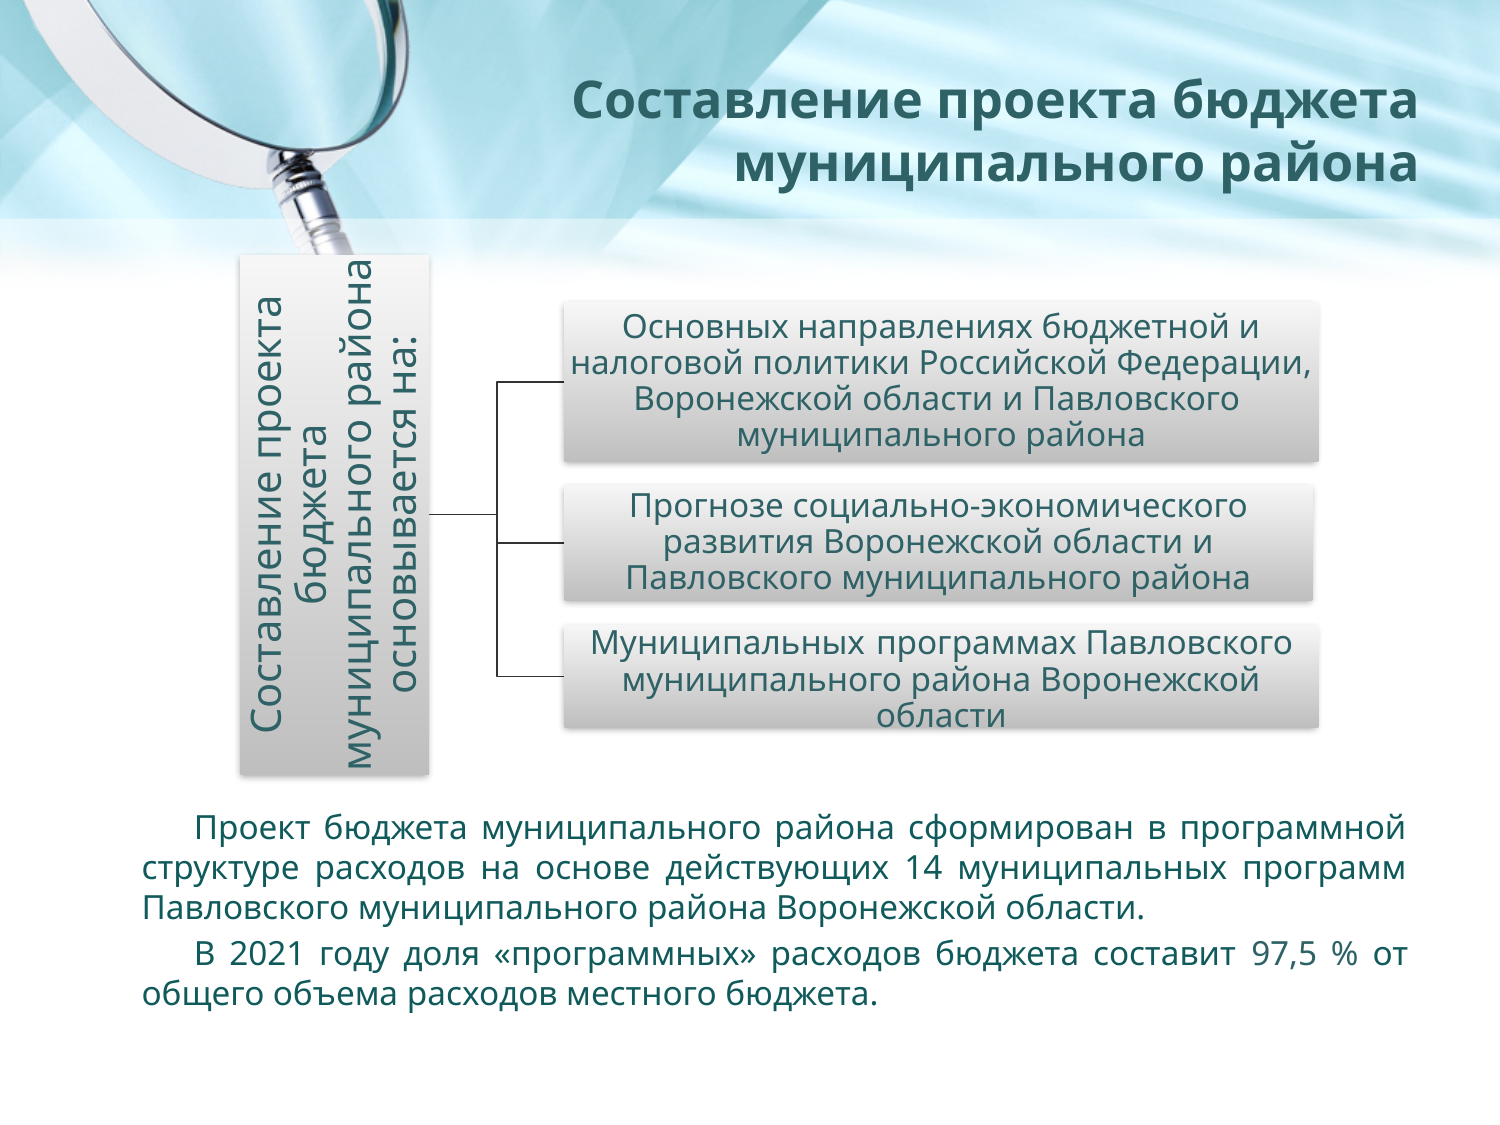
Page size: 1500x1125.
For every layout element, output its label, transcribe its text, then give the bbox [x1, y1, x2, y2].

list Проект бюджета муниципального района сформирован в программной структуре расходов на основе действующих 14 муниципальных программ Павловского муниципального района Воронежской области. В 2021 году доля «программных» расходов бюджета составит 97,5 % от общего объема расходов местного бюджета. [119, 798, 1424, 1059]
picture [0, 0, 1500, 1125]
title Составление проекта бюджета муниципального района [336, 30, 1436, 228]
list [147, 255, 1483, 776]
